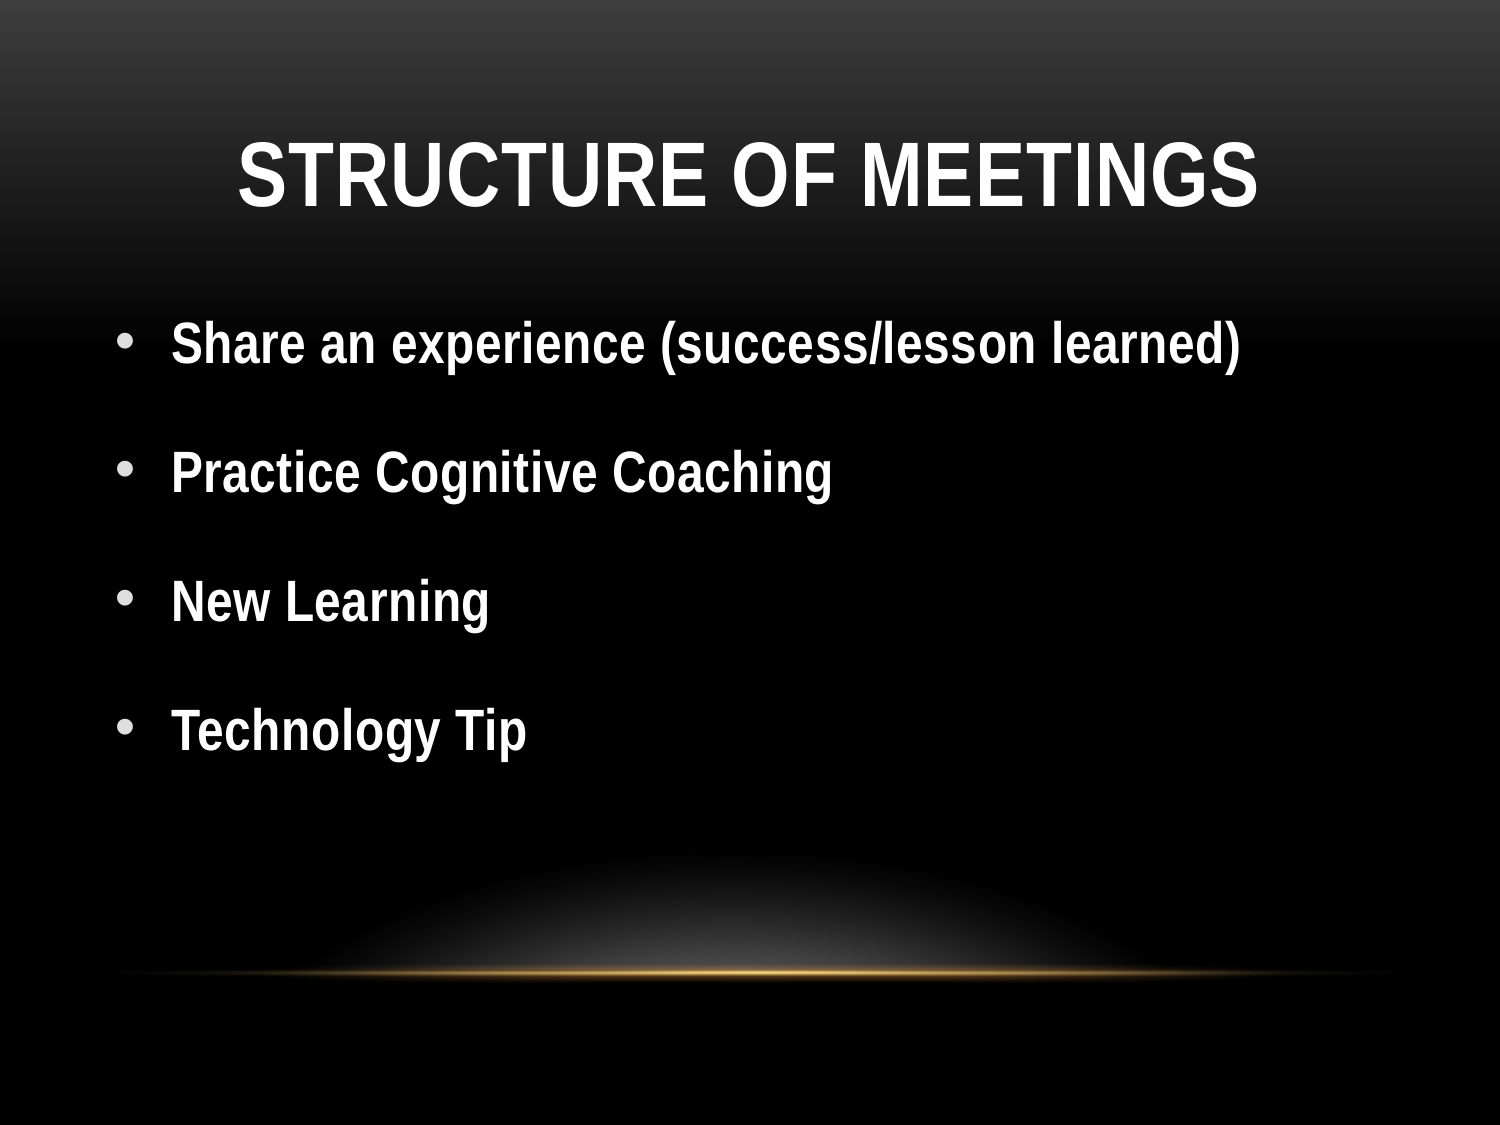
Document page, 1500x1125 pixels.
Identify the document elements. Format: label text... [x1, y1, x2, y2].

list Share an experience (success/lesson learned) Practice Cognitive Coaching New Learning Technology Tip [99, 262, 1400, 938]
title Structure of Meetings [99, 45, 1400, 233]
picture [0, 0, 1500, 1125]
